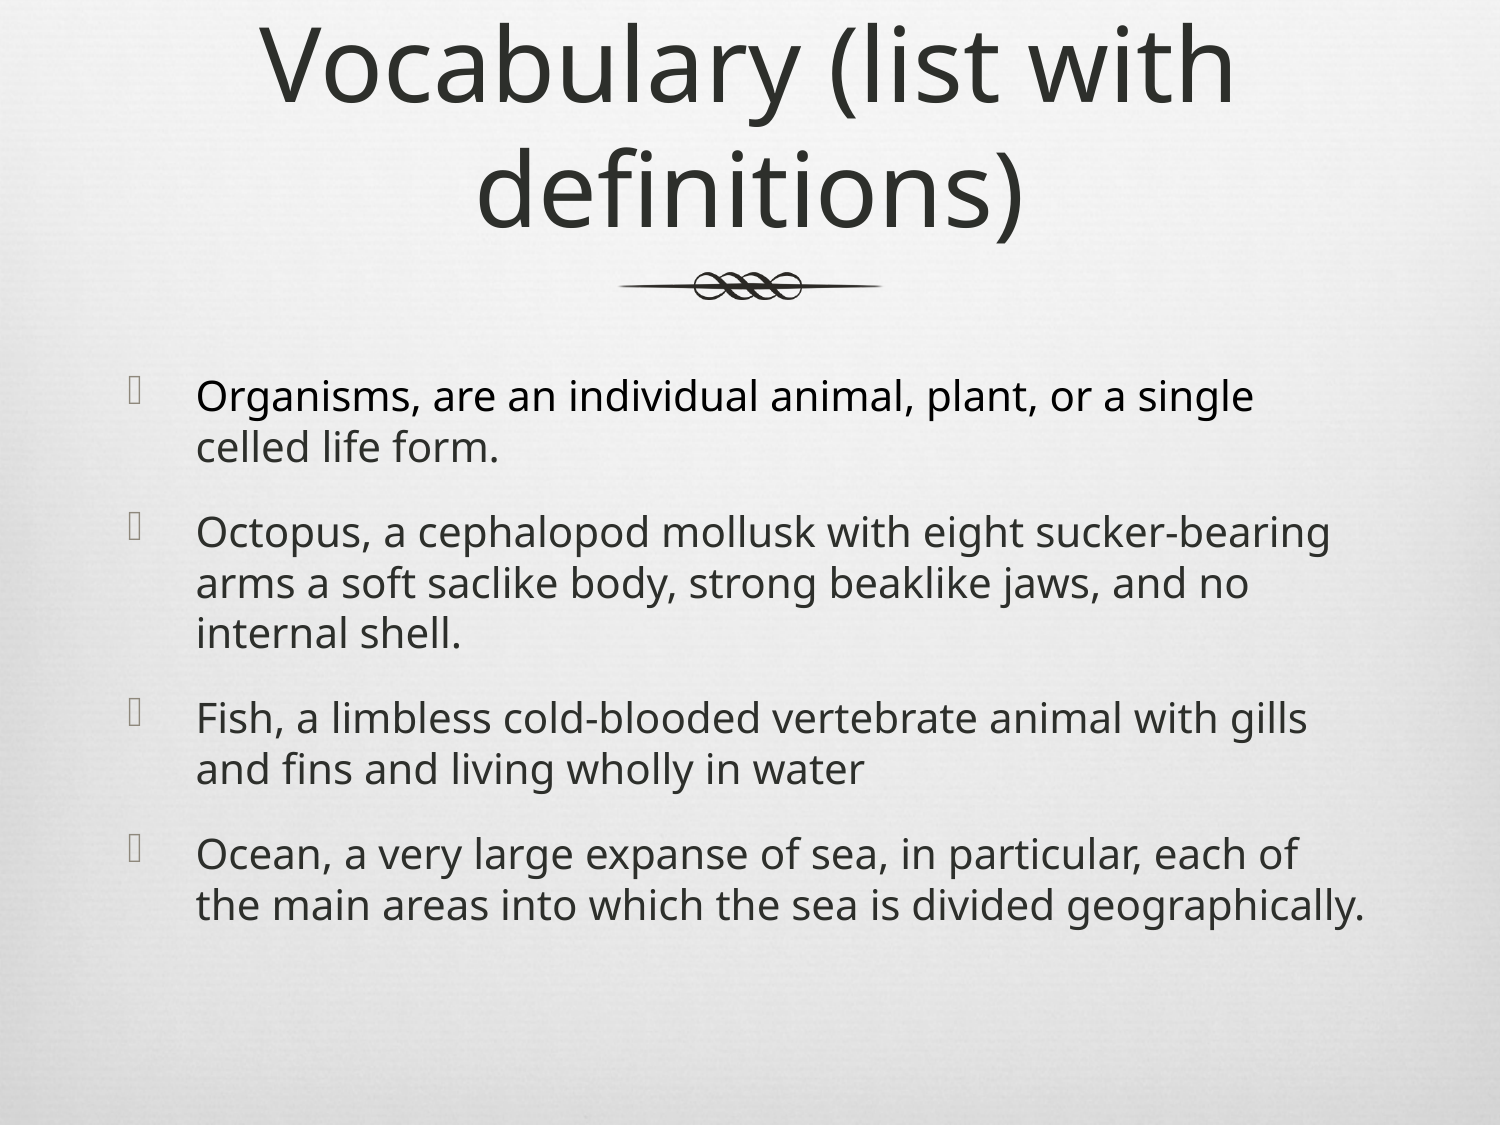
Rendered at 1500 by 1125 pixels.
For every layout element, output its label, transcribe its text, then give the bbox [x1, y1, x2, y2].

title Vocabulary (list with definitions) [112, 11, 1388, 236]
picture [615, 272, 885, 300]
list Organisms, are an individual animal, plant, or a single celled life form. Octopus, a cephalopod mollusk with eight sucker-bearing arms a soft saclike body, strong beaklike jaws, and no internal shell. Fish, a limbless cold-blooded vertebrate animal with gills and fins and living wholly in water Ocean, a very large expanse of sea, in particular, each of the main areas into which the sea is divided geographically. [112, 362, 1388, 963]
